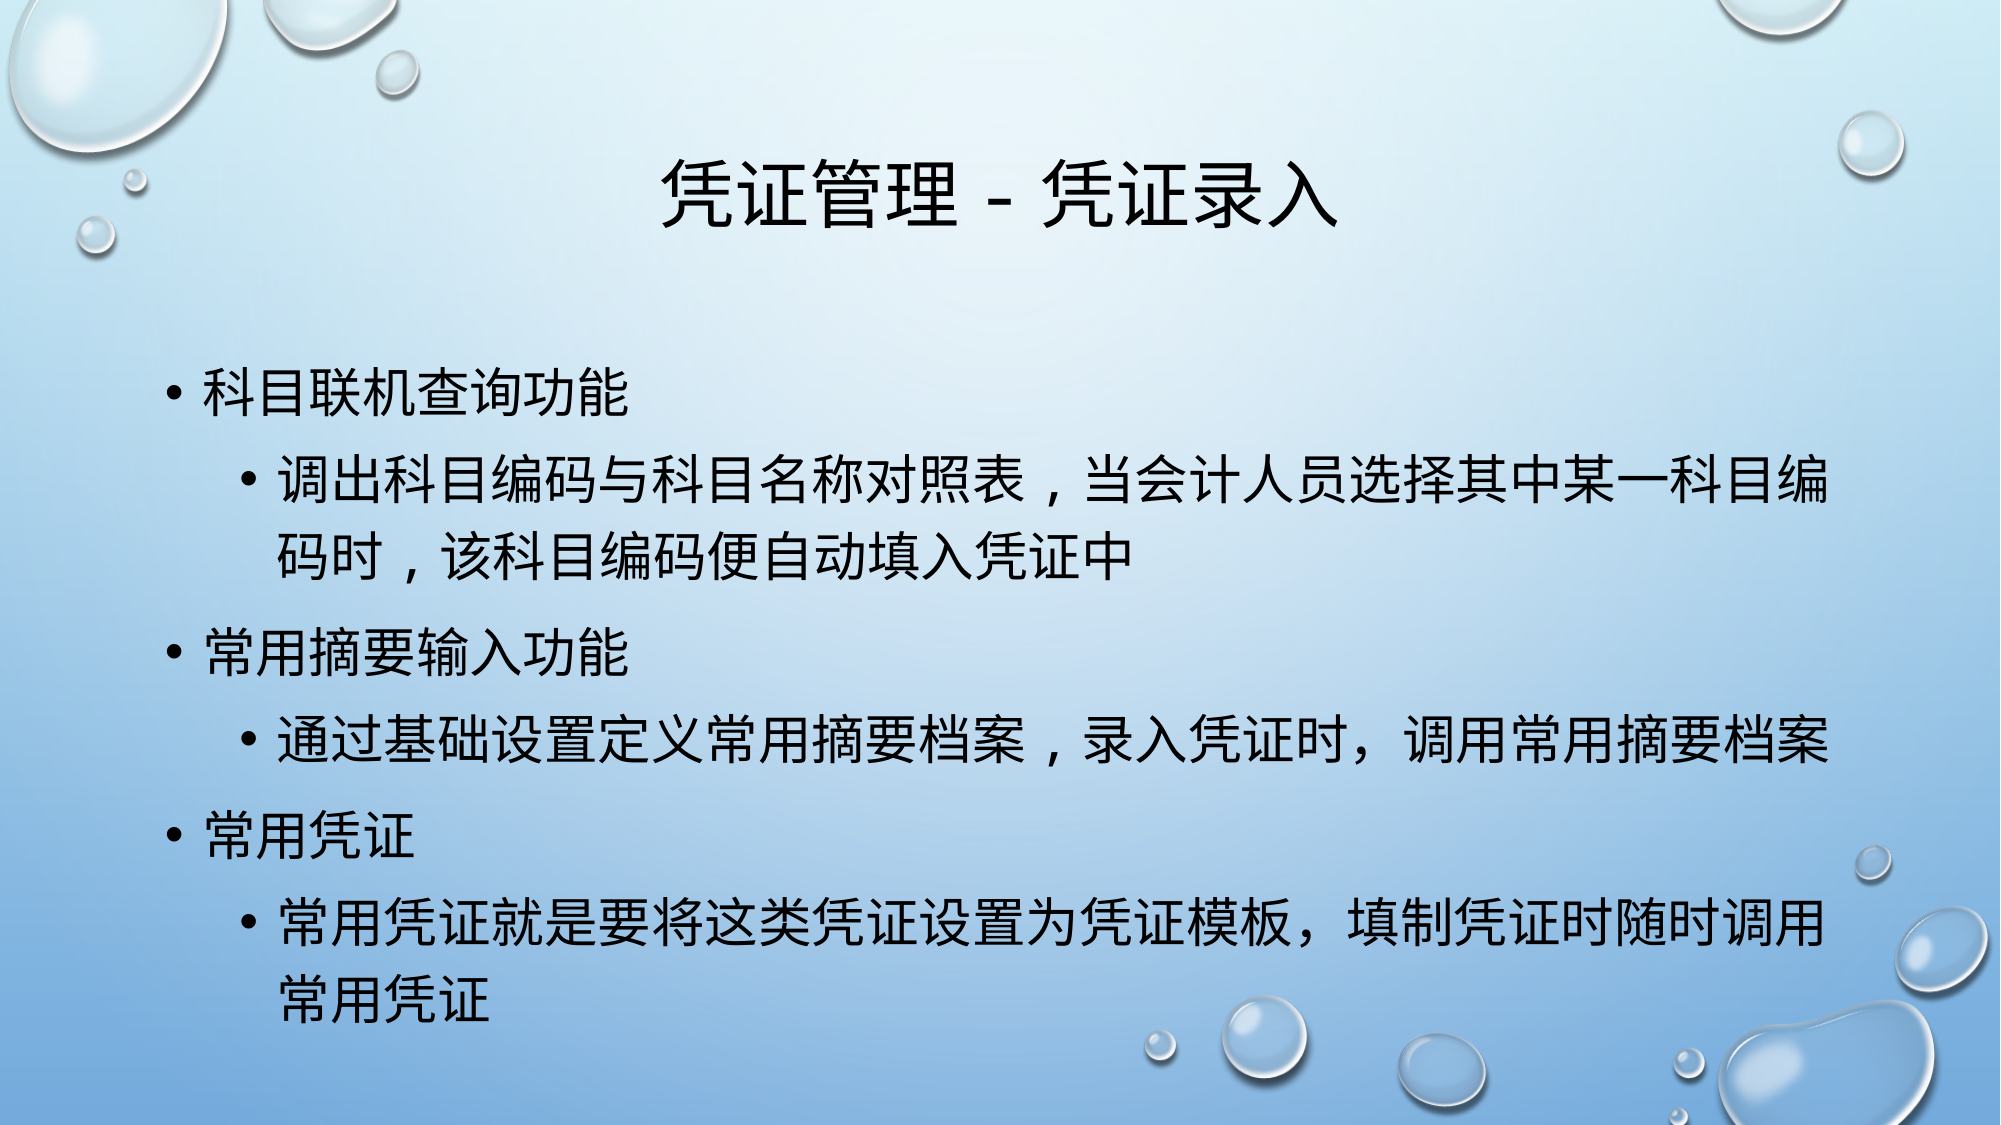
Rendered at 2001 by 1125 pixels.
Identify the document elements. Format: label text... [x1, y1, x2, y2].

picture [0, 0, 2000, 1125]
title 凭证管理-凭证录入 [149, 67, 1851, 329]
list 科目联机查询功能 调出科目编码与科目名称对照表,当会计人员选择其中某一科目编码时,该科目编码便自动填入凭证中 常用摘要输入功能 通过基础设置定义常用摘要档案,录入凭证时，调用常用摘要档案 常用凭证 常用凭证就是要将这类凭证设置为凭证模板，填制凭证时随时调用常用凭证 [149, 339, 1850, 1105]
